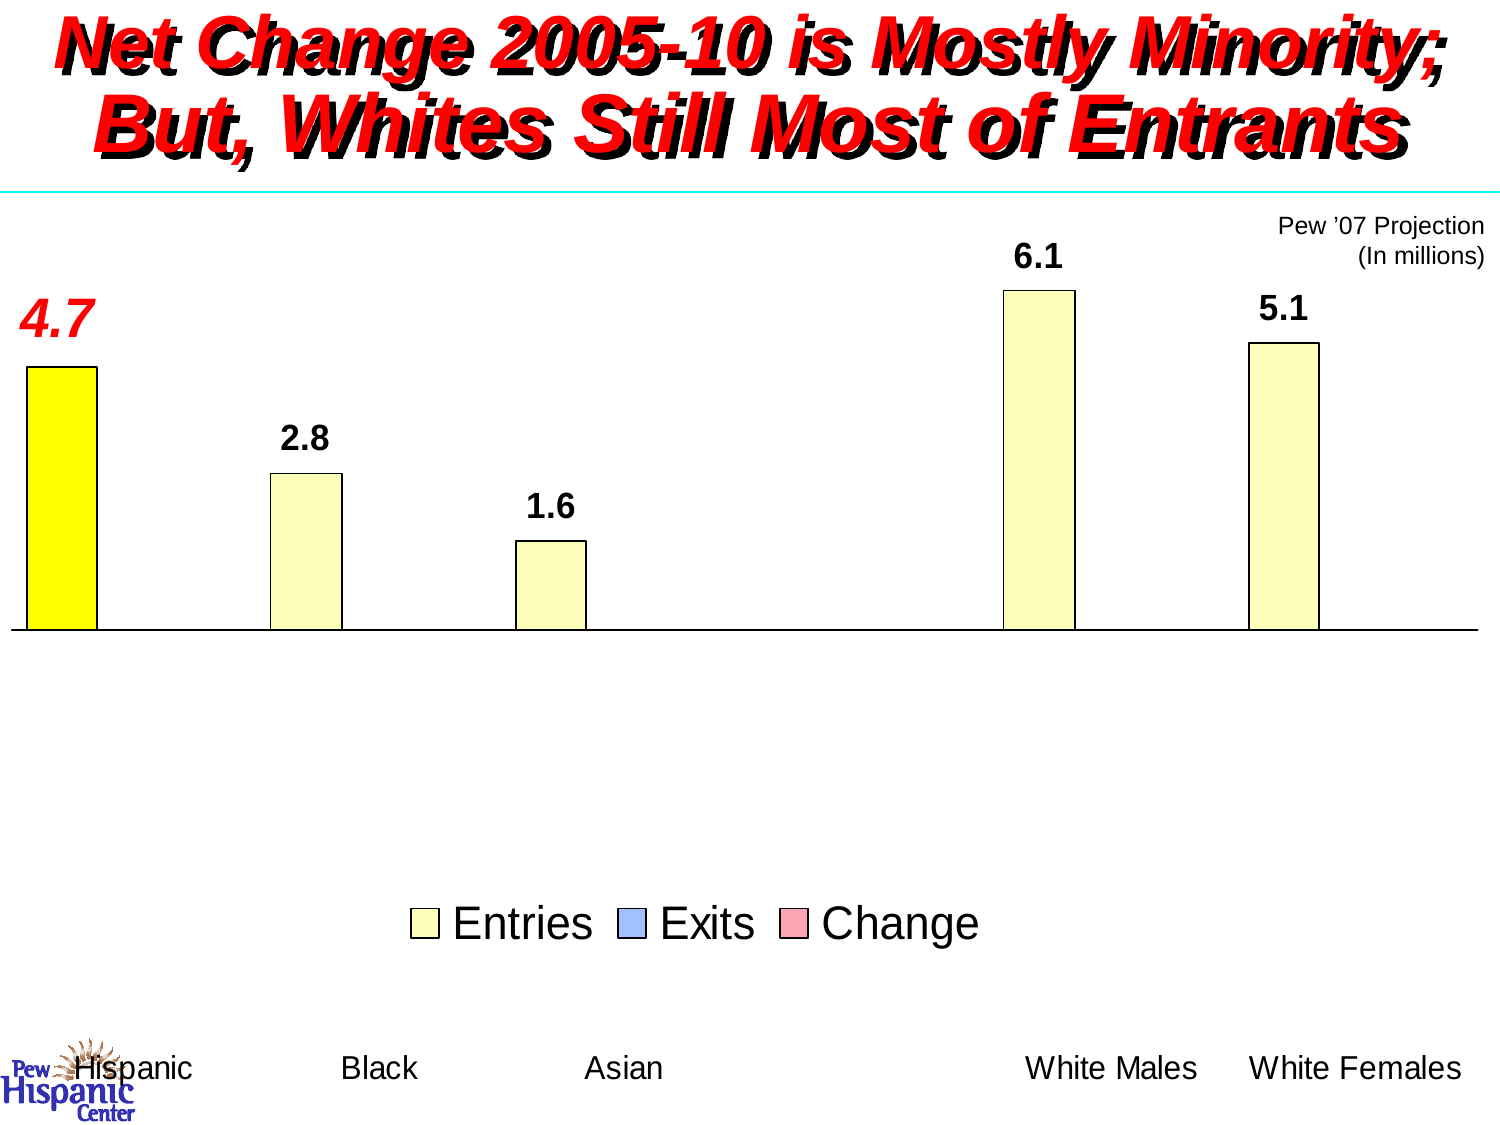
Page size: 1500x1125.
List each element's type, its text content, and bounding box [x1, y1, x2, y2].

text_box Net Change 2005-10 is Mostly Minority; But, Whites Still Most of Entrants [0, 0, 1500, 137]
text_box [0, 137, 1500, 1102]
